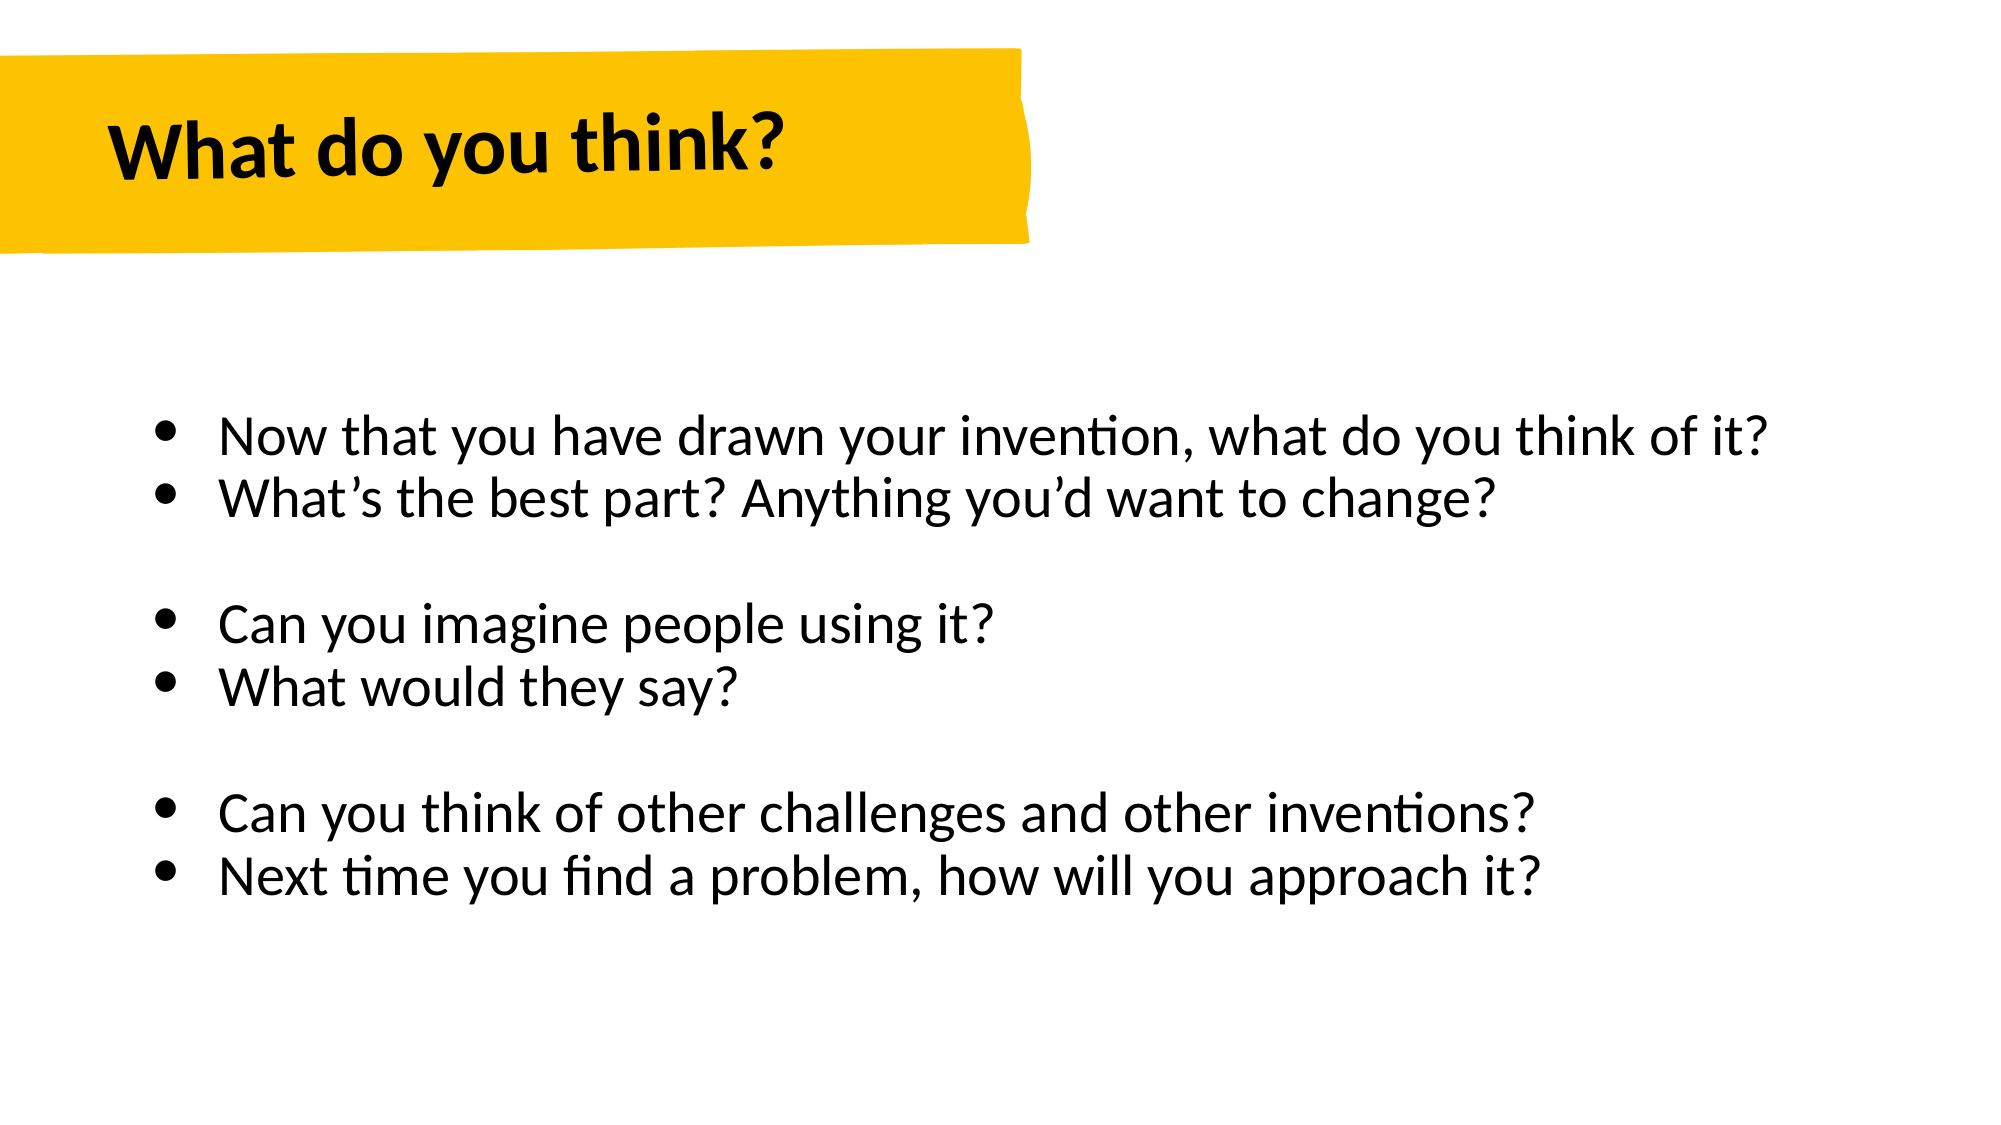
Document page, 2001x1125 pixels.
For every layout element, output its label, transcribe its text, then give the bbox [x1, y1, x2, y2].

picture [0, 40, 1039, 257]
list Now that you have drawn your invention, what do you think of it? What’s the best part? Anything you’d want to change? Can you imagine people using it? What would they say? Can you think of other challenges and other inventions? Next time you find a problem, how will you approach it? [128, 389, 1854, 1104]
